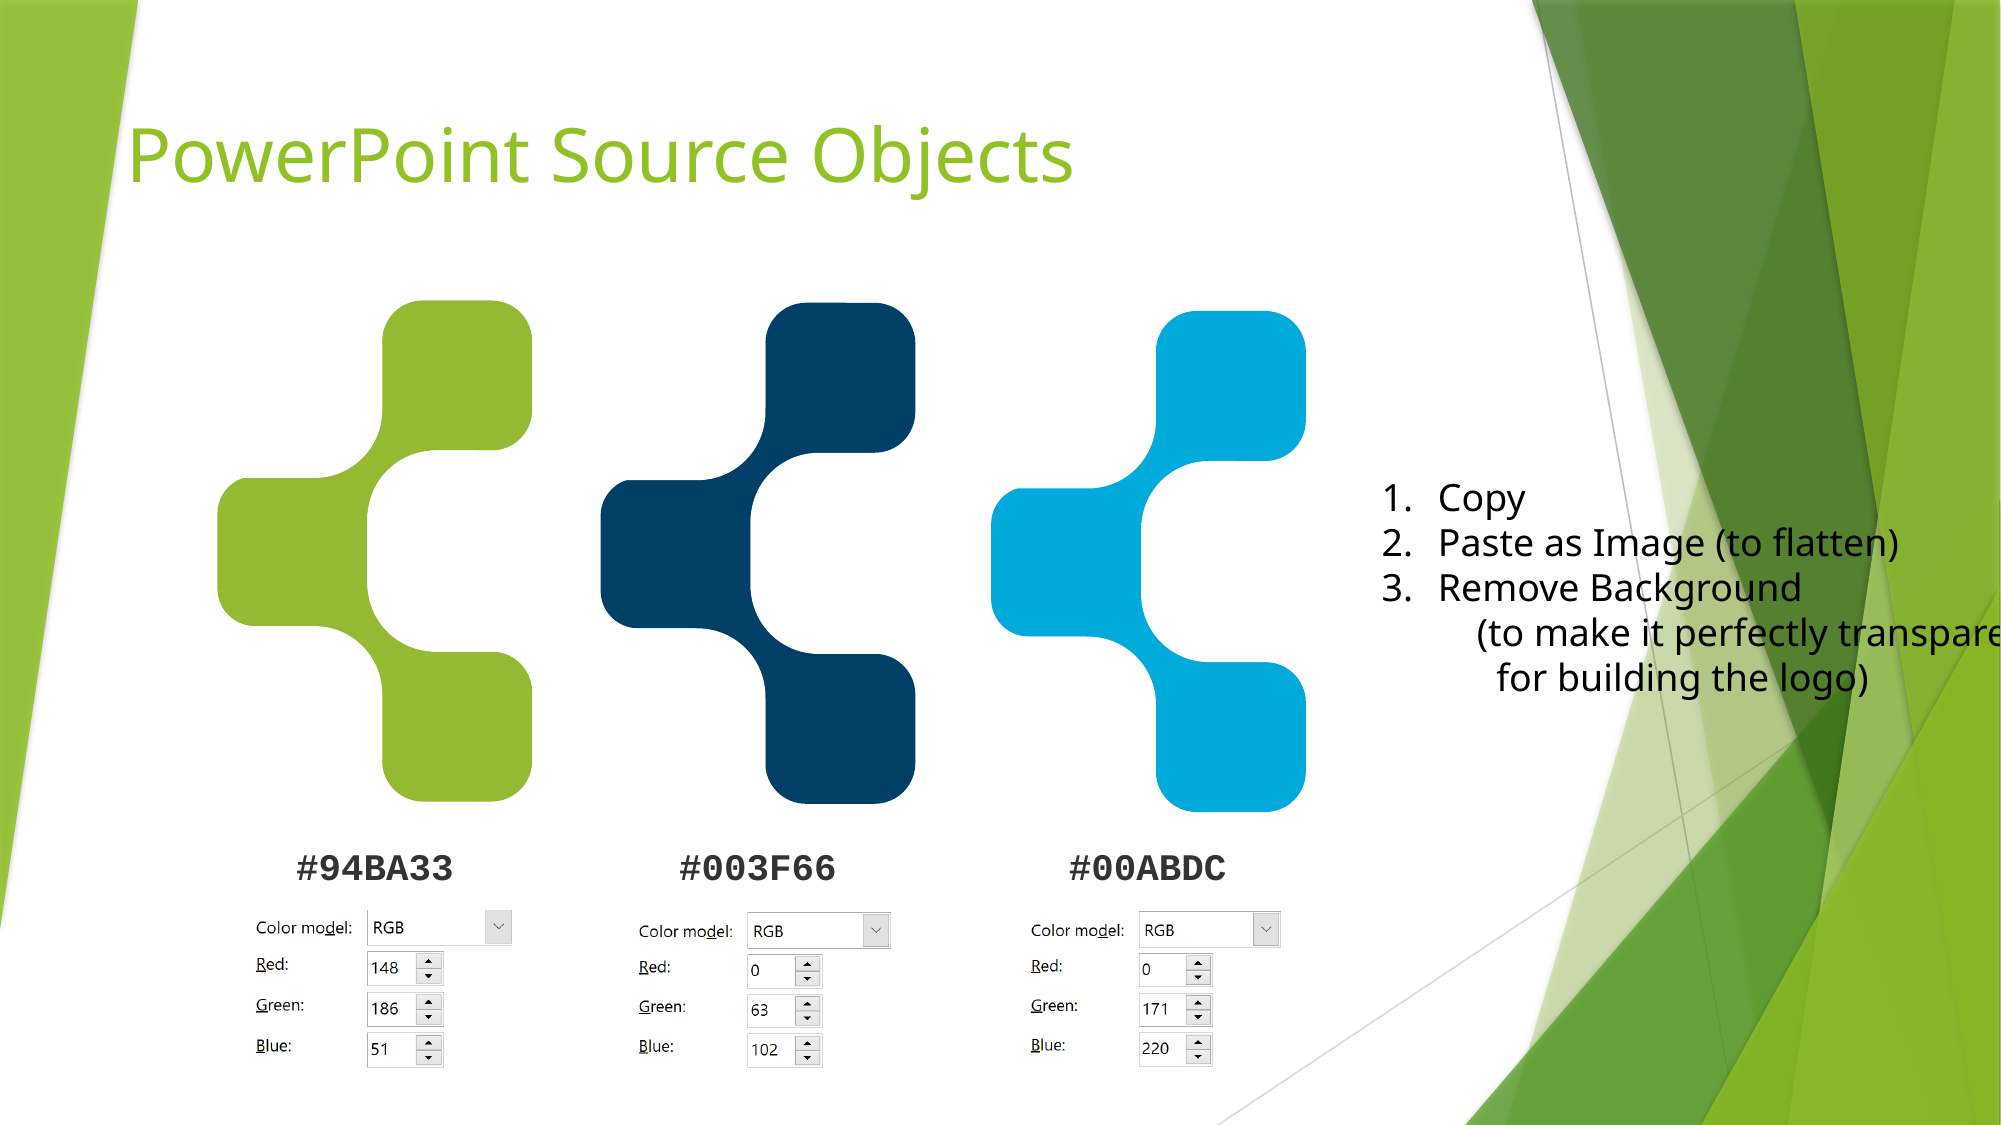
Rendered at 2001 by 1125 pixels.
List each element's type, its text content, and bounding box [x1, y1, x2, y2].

text_box #00ABDC [1054, 848, 1242, 895]
picture [252, 910, 512, 1074]
picture [1026, 909, 1286, 1072]
text_box PowerPoint Source Objects [111, 99, 1522, 221]
text_box Copy Paste as Image (to flatten) Remove Background (to make it perfectly transparent for building the logo) [1374, 466, 2000, 706]
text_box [155, 276, 594, 828]
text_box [539, 278, 977, 830]
text_box #94BA33 [281, 836, 469, 896]
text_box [929, 286, 1368, 839]
picture [635, 909, 895, 1072]
text_box #003F66 [664, 839, 852, 896]
